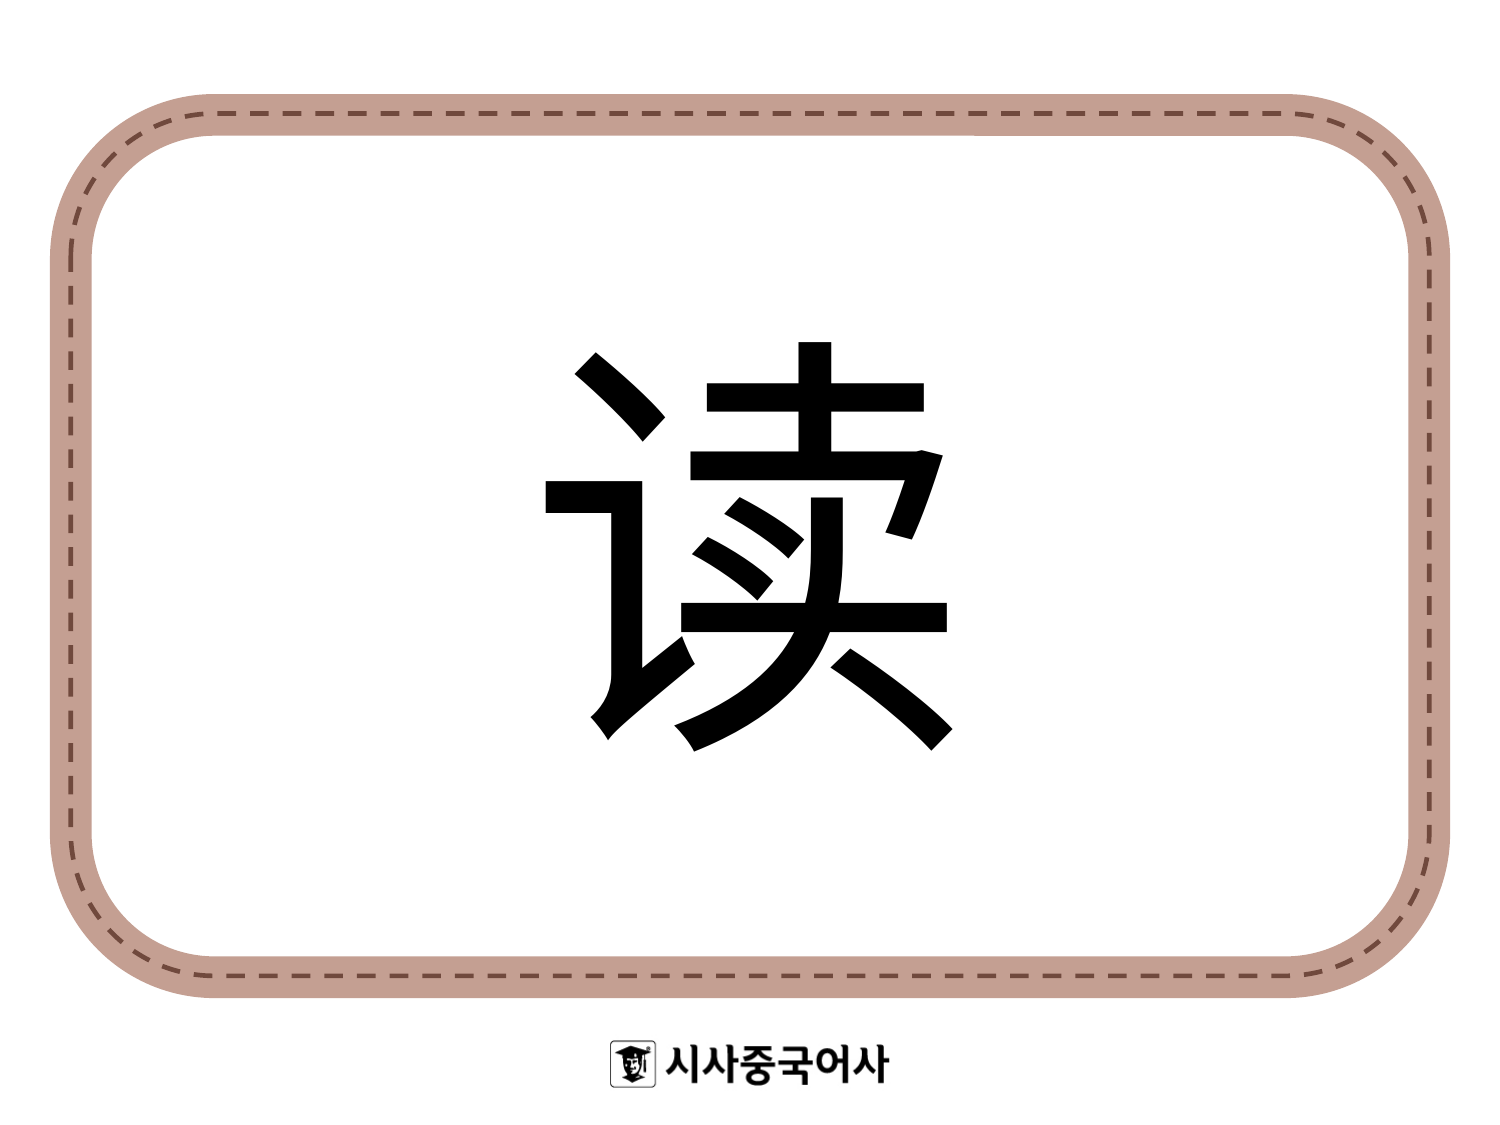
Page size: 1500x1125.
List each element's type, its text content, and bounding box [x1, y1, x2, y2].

text_box 读 [145, 189, 1354, 853]
picture [602, 1034, 898, 1094]
